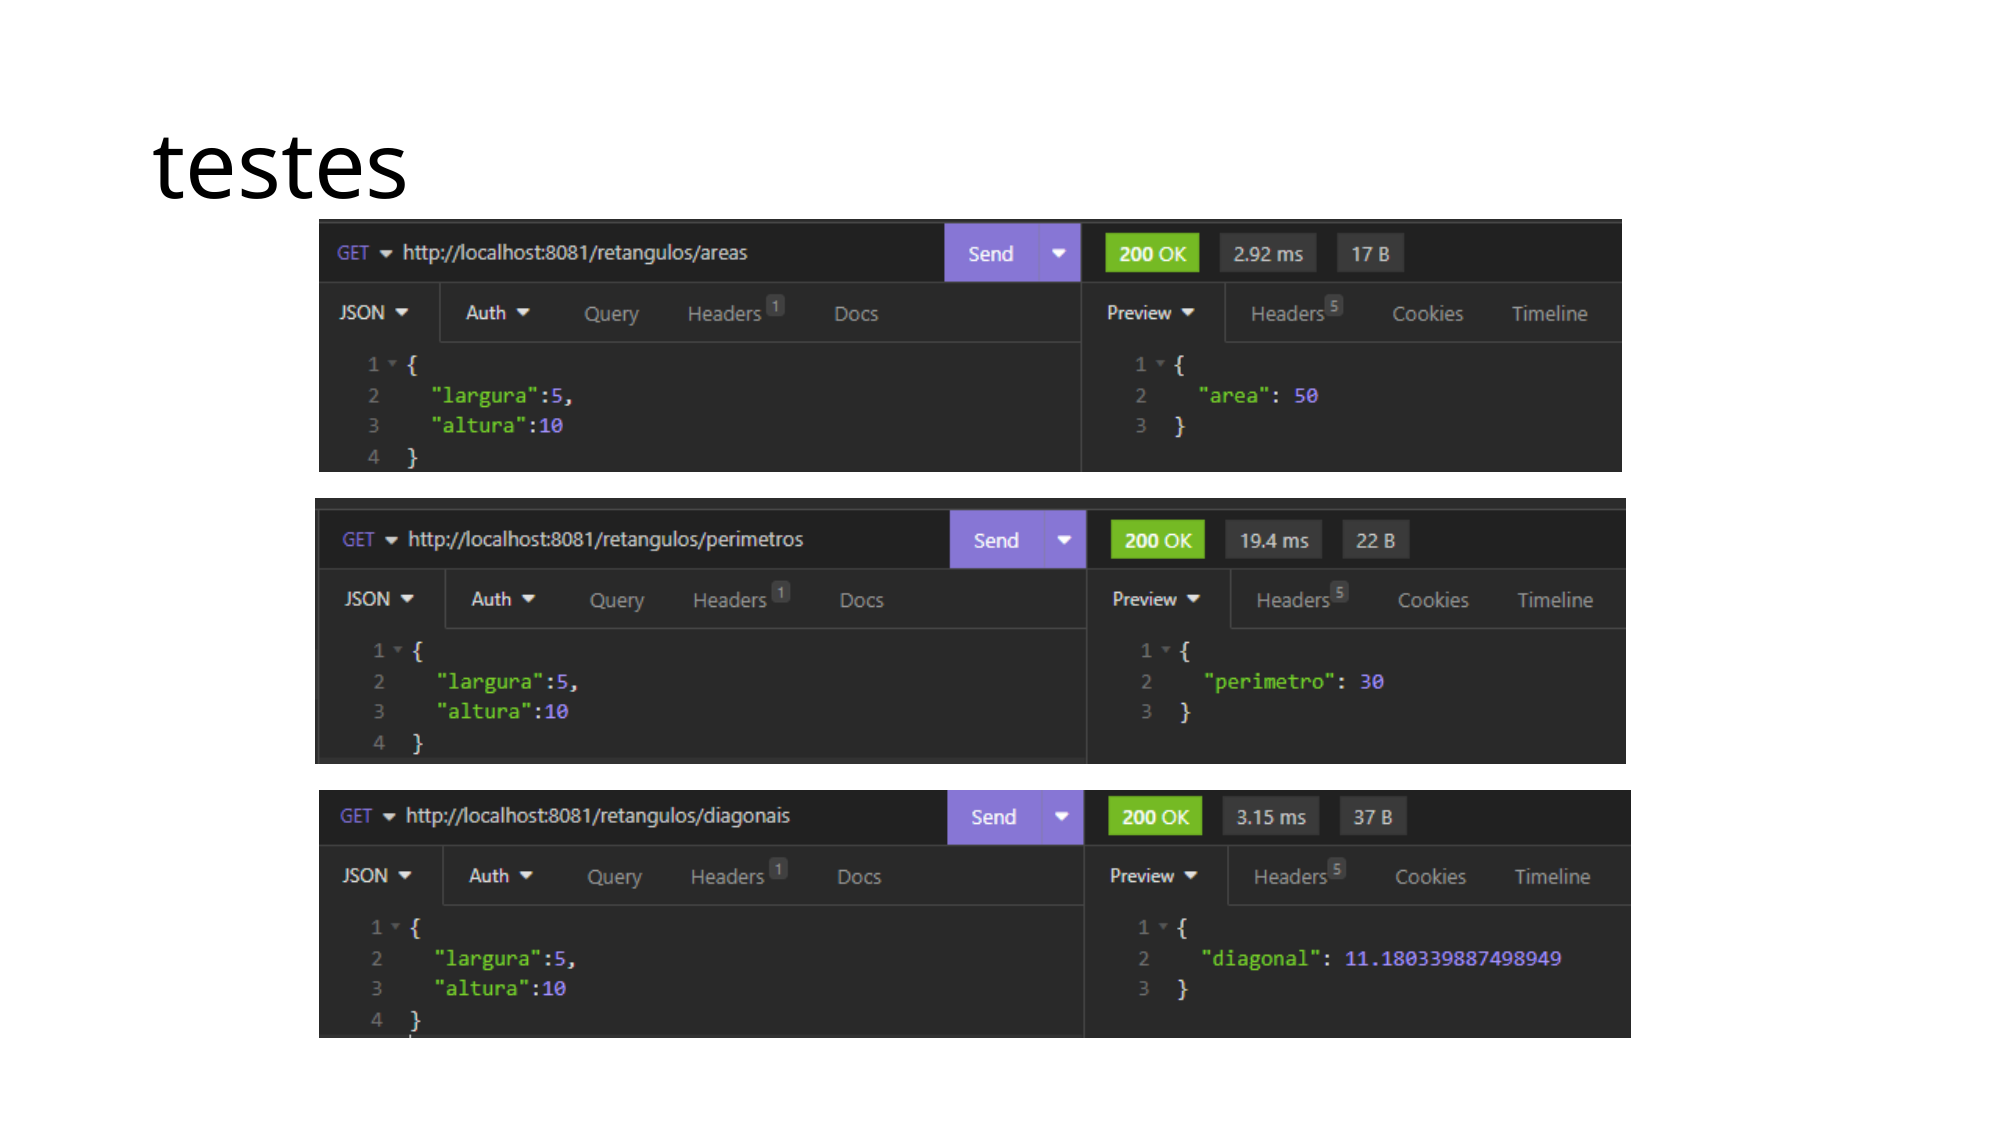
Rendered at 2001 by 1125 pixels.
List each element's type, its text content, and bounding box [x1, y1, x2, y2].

picture [319, 219, 1622, 472]
picture [315, 498, 1626, 764]
picture [319, 790, 1631, 1038]
list [137, 299, 1863, 1014]
title testes [137, 59, 1863, 278]
